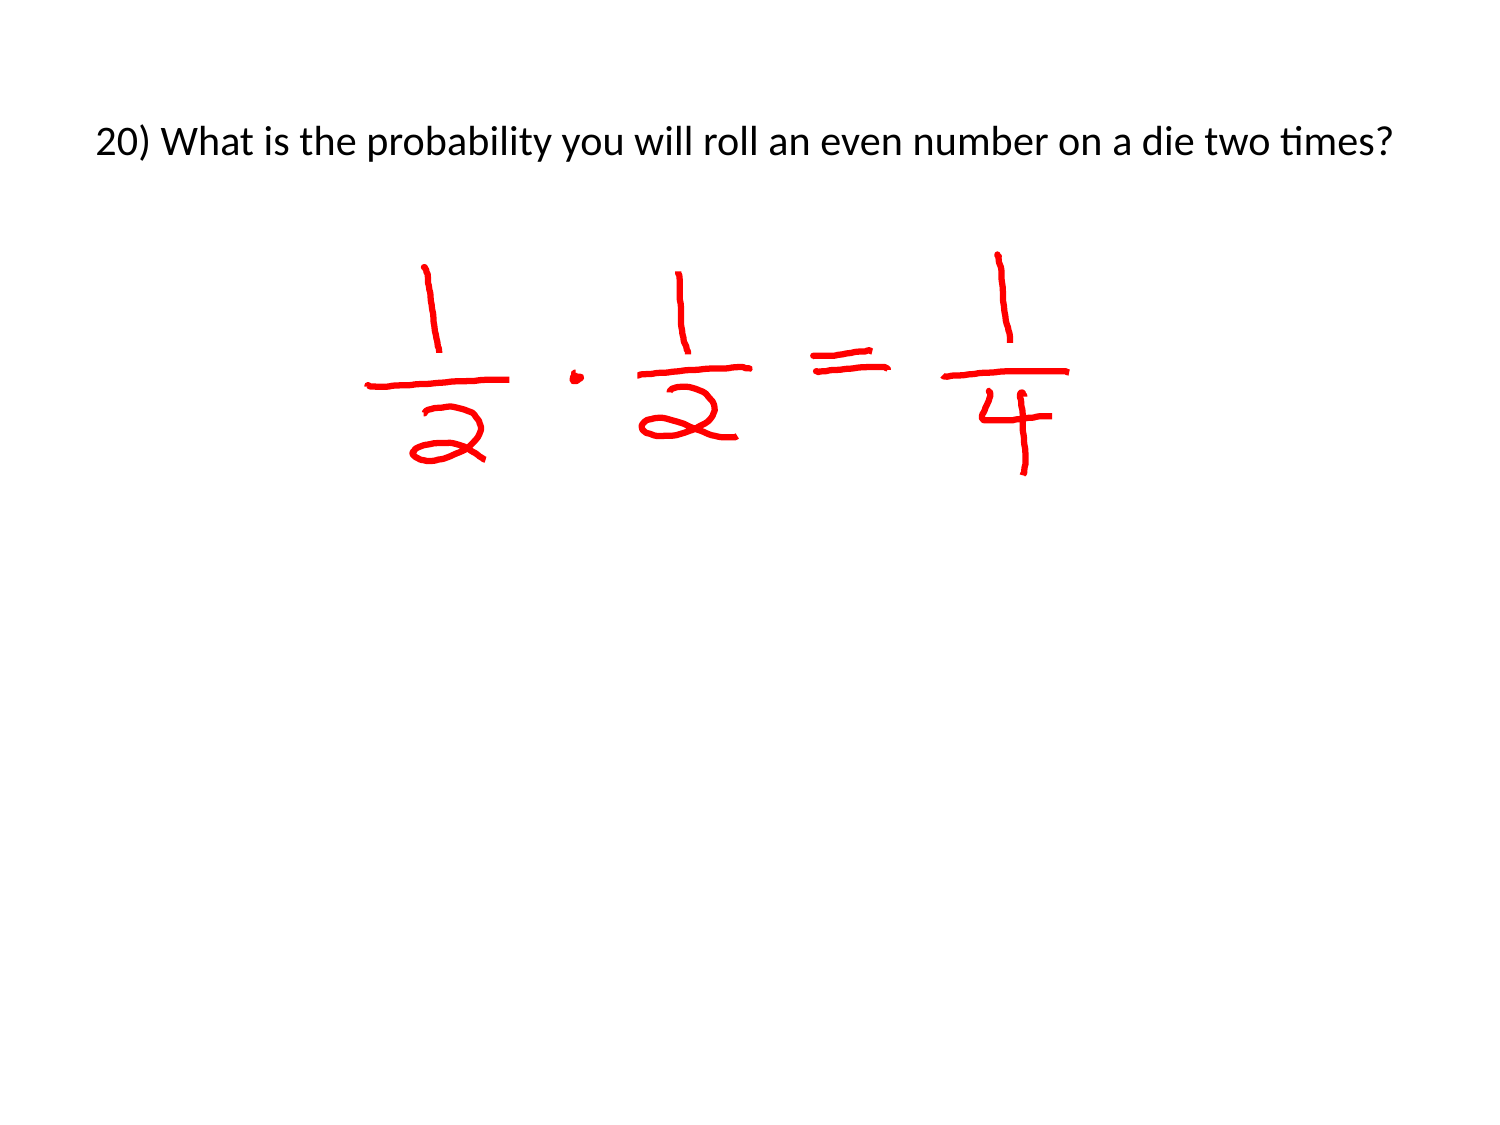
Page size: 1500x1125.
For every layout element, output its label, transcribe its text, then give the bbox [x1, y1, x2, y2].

title 20) What is the probability you will roll an even number on a die two times? [75, 45, 1425, 233]
text_box [815, 366, 889, 373]
text_box [423, 266, 440, 353]
text_box [677, 271, 689, 355]
text_box [366, 378, 510, 388]
text_box [637, 366, 751, 377]
text_box [1019, 391, 1027, 476]
text_box [572, 371, 582, 382]
text_box [1024, 405, 1053, 420]
text_box [411, 405, 486, 462]
text_box [981, 390, 1021, 422]
text_box [640, 385, 738, 439]
text_box [942, 370, 1070, 378]
text_box [996, 253, 1011, 343]
text_box [812, 349, 873, 358]
